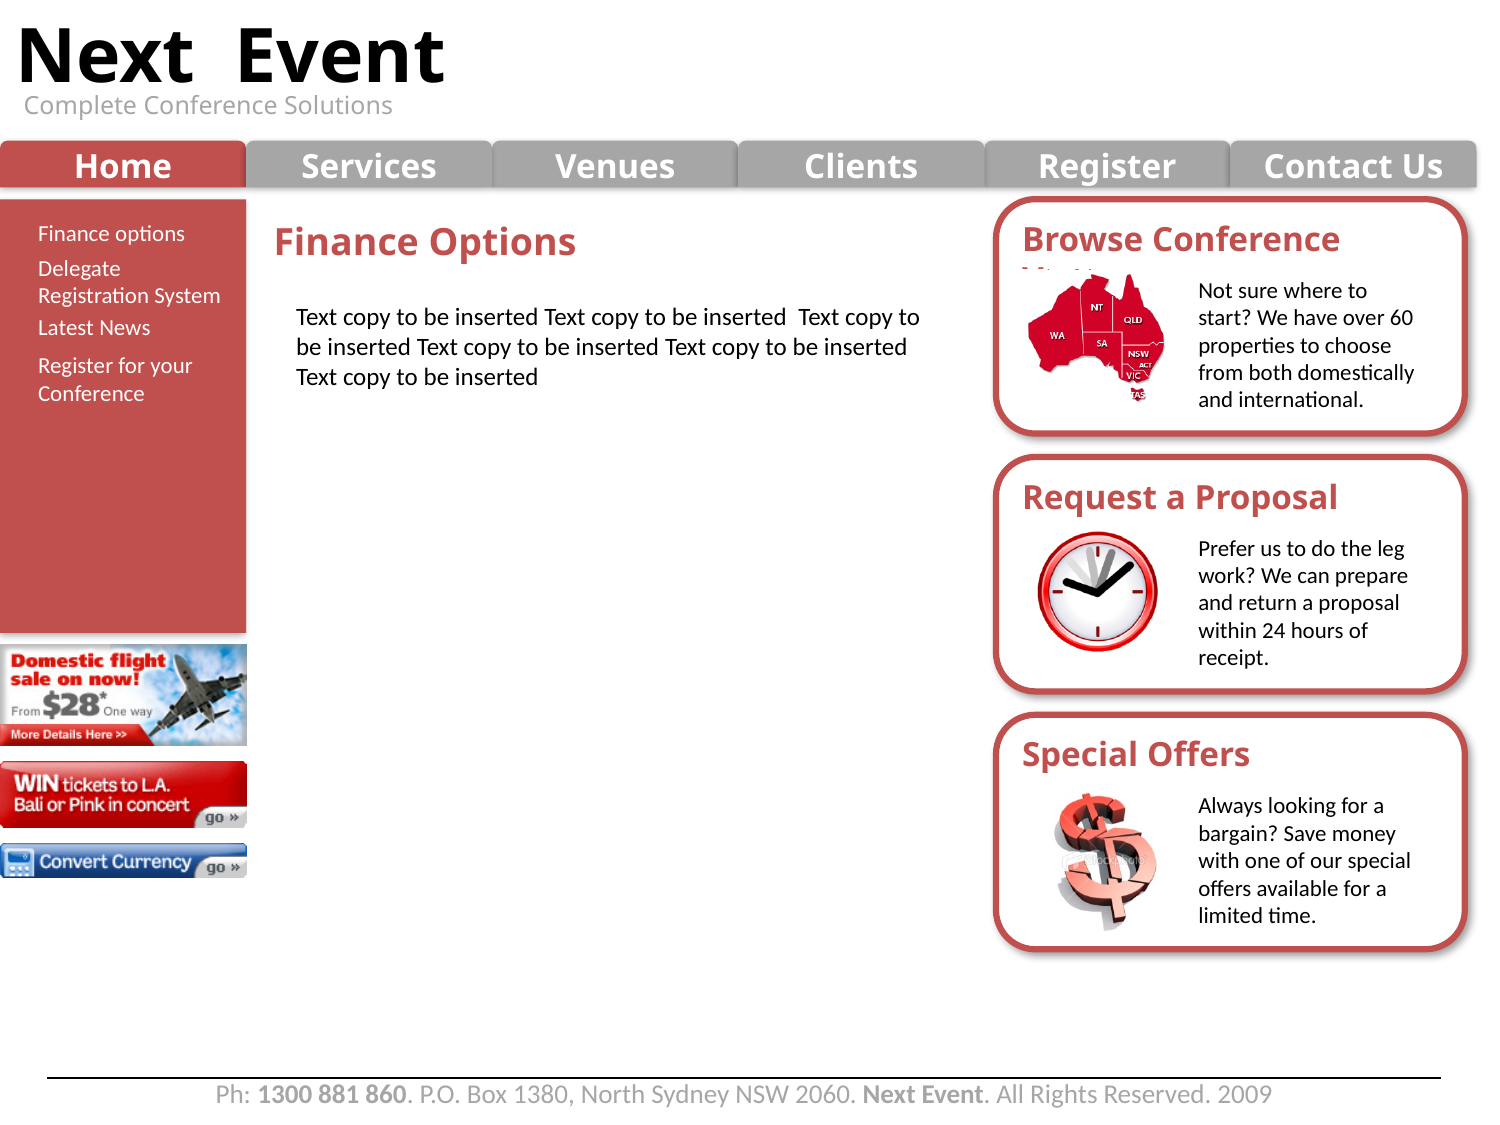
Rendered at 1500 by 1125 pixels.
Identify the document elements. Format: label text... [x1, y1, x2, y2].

text_box Finance options [23, 210, 223, 246]
picture [1042, 773, 1173, 946]
text_box [0, 199, 247, 633]
text_box Register [986, 140, 1228, 188]
picture [0, 644, 247, 747]
text_box Contact Us [1230, 140, 1477, 188]
text_box Clients [738, 140, 985, 188]
text_box Finance Options [258, 210, 592, 271]
text_box Register for your Conference [23, 343, 223, 414]
text_box Delegate Registration System [23, 246, 246, 316]
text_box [995, 198, 1466, 434]
title Next Event [0, 0, 680, 106]
text_box Home [0, 140, 244, 188]
picture [0, 843, 247, 879]
table_header Ph: 1300 881 860. P.O. Box 1380, North Sydney NSW 2060. Next Event. All Rights Reserved. 2009 [47, 1079, 1441, 1125]
text_box Complete Conference Solutions [8, 82, 409, 127]
text_box Venues [493, 140, 736, 188]
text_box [995, 456, 1466, 692]
text_box Services [246, 140, 493, 188]
text_box Text copy to be inserted Text copy to be inserted Text copy to be inserted Text copy to be inserted Text copy to be inserted Text copy to be inserted [281, 292, 950, 578]
picture [0, 761, 247, 828]
text_box Latest News [23, 304, 223, 343]
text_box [995, 714, 1466, 950]
